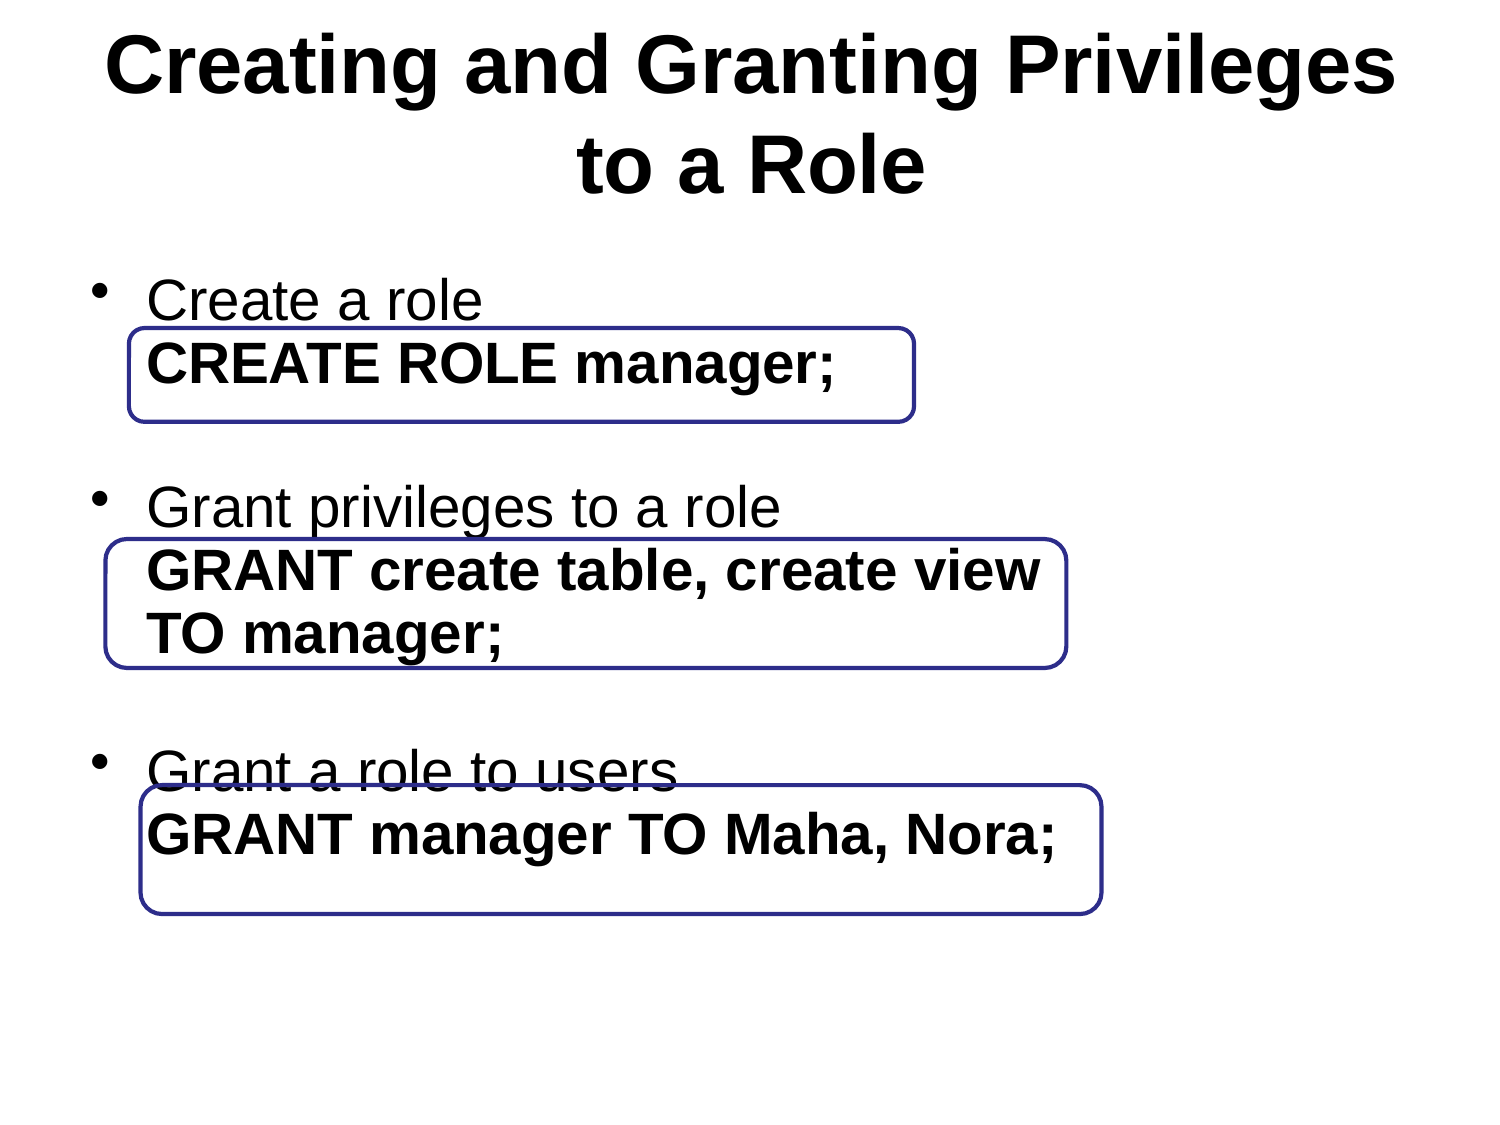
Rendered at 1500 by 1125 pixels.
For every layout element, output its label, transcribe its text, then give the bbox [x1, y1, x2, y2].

text_box [138, 782, 1104, 917]
text_box [126, 325, 917, 424]
list Create a role CREATE ROLE manager; Grant privileges to a role GRANT create table, create view TO manager; Grant a role to users GRANT manager TO Maha, Nora; [74, 262, 1426, 1006]
text_box [103, 536, 1069, 671]
title Creating and Granting Privileges to a Role [76, 66, 1428, 255]
